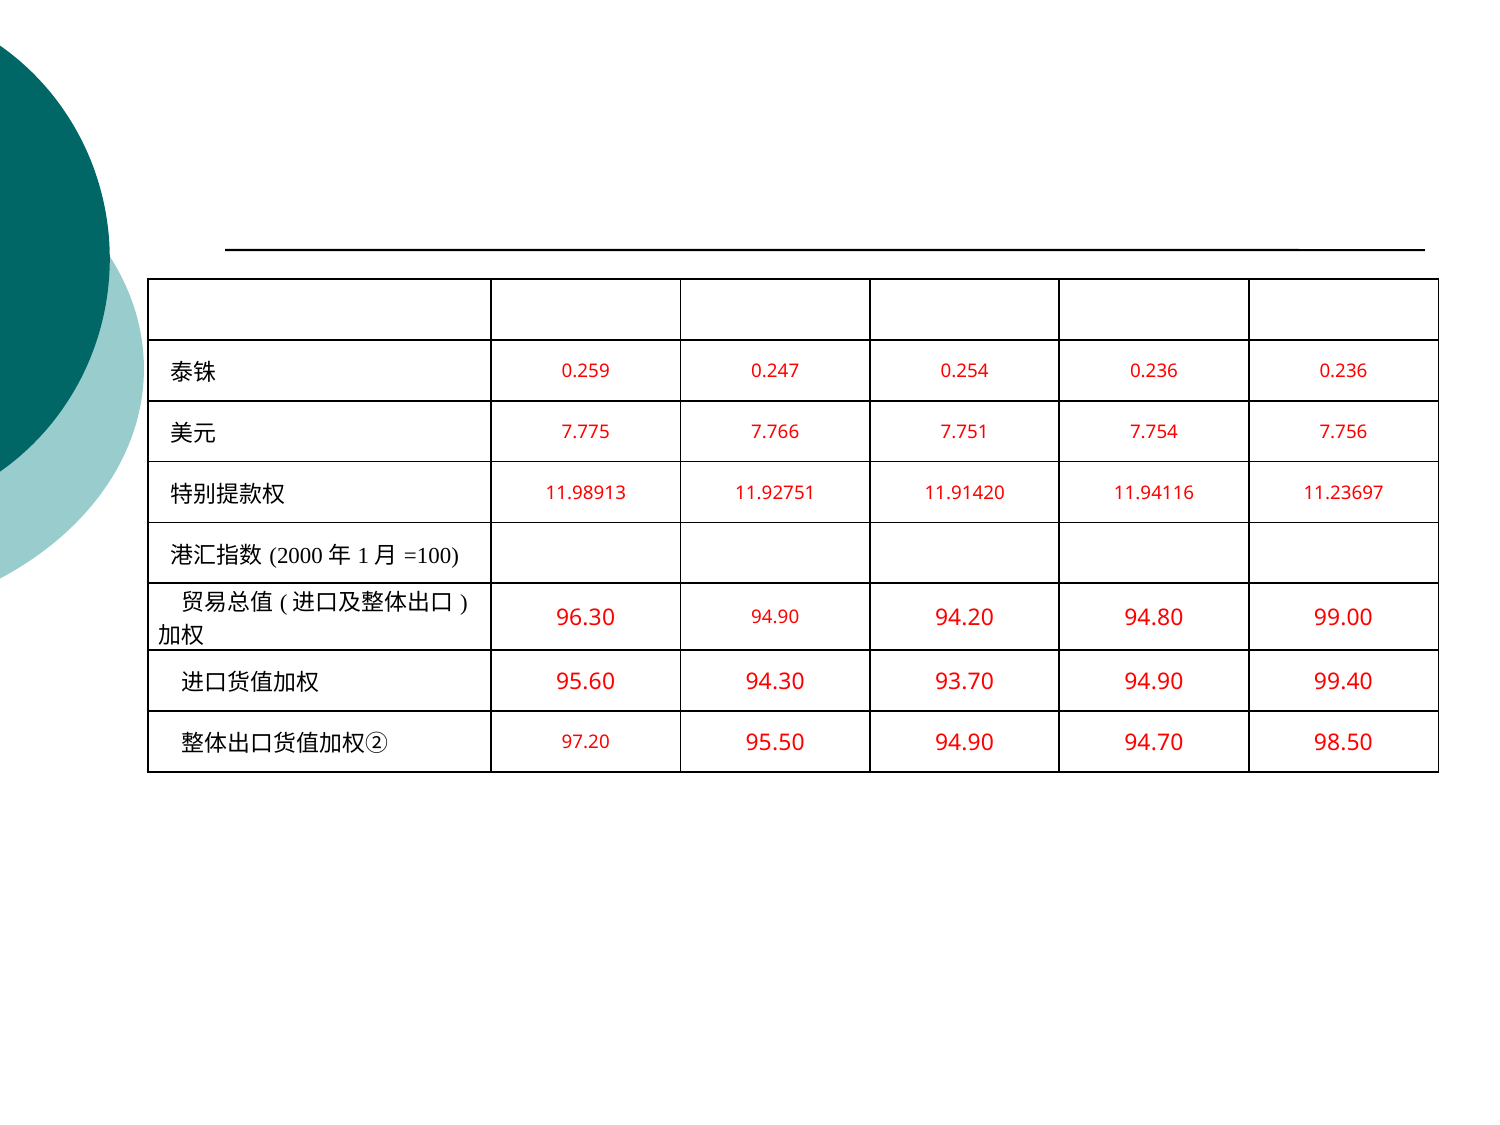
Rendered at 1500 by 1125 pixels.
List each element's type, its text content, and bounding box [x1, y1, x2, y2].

table_cell 11.98913 [492, 462, 680, 522]
table_cell 泰铢 [149, 341, 490, 400]
table_cell 11.92751 [681, 462, 869, 522]
table_cell 11.94116 [1060, 462, 1248, 522]
table_header [871, 280, 1058, 339]
table_cell 97.20 [492, 712, 680, 771]
table_cell 99.00 [1250, 584, 1438, 649]
table_cell 7.766 [681, 402, 869, 461]
table_cell 7.775 [492, 402, 680, 461]
table_cell 94.20 [871, 584, 1058, 649]
table_cell [871, 523, 1058, 582]
table_cell 7.751 [871, 402, 1058, 461]
table_cell 0.236 [1060, 341, 1248, 400]
table_cell 94.90 [1060, 651, 1248, 710]
table_cell [681, 523, 869, 582]
table_cell 93.70 [871, 651, 1058, 710]
table_cell 98.50 [1250, 712, 1438, 771]
table_cell 11.91420 [871, 462, 1058, 522]
table_header [1060, 280, 1248, 339]
table_header [149, 280, 490, 339]
table_cell 95.60 [492, 651, 680, 710]
table_cell 0.236 [1250, 341, 1438, 400]
table_cell 94.30 [681, 651, 869, 710]
table_cell 贸易总值(进口及整体出口)加权 [149, 584, 490, 649]
table_cell 94.70 [1060, 712, 1248, 771]
table_header [492, 280, 680, 339]
table_cell 0.247 [681, 341, 869, 400]
table_cell 0.259 [492, 341, 680, 400]
table_cell 95.50 [681, 712, 869, 771]
table_cell 99.40 [1250, 651, 1438, 710]
table_cell 进口货值加权 [149, 651, 490, 710]
table_cell [1060, 523, 1248, 582]
table_cell 0.254 [871, 341, 1058, 400]
table_cell 7.756 [1250, 402, 1438, 461]
table_cell 96.30 [492, 584, 680, 649]
table_cell [1250, 523, 1438, 582]
table_header [681, 280, 869, 339]
table_cell 整体出口货值加权② [149, 712, 490, 771]
table_header [1250, 280, 1438, 339]
table_cell 美元 [149, 402, 490, 461]
table_cell 94.80 [1060, 584, 1248, 649]
table_cell 港汇指数(2000年1月=100) [149, 523, 490, 582]
table_cell 7.754 [1060, 402, 1248, 461]
table_cell 94.90 [871, 712, 1058, 771]
table_cell 11.23697 [1250, 462, 1438, 522]
table_cell 特别提款权 [149, 462, 490, 522]
table_cell [492, 523, 680, 582]
table_cell 94.90 [681, 584, 869, 649]
